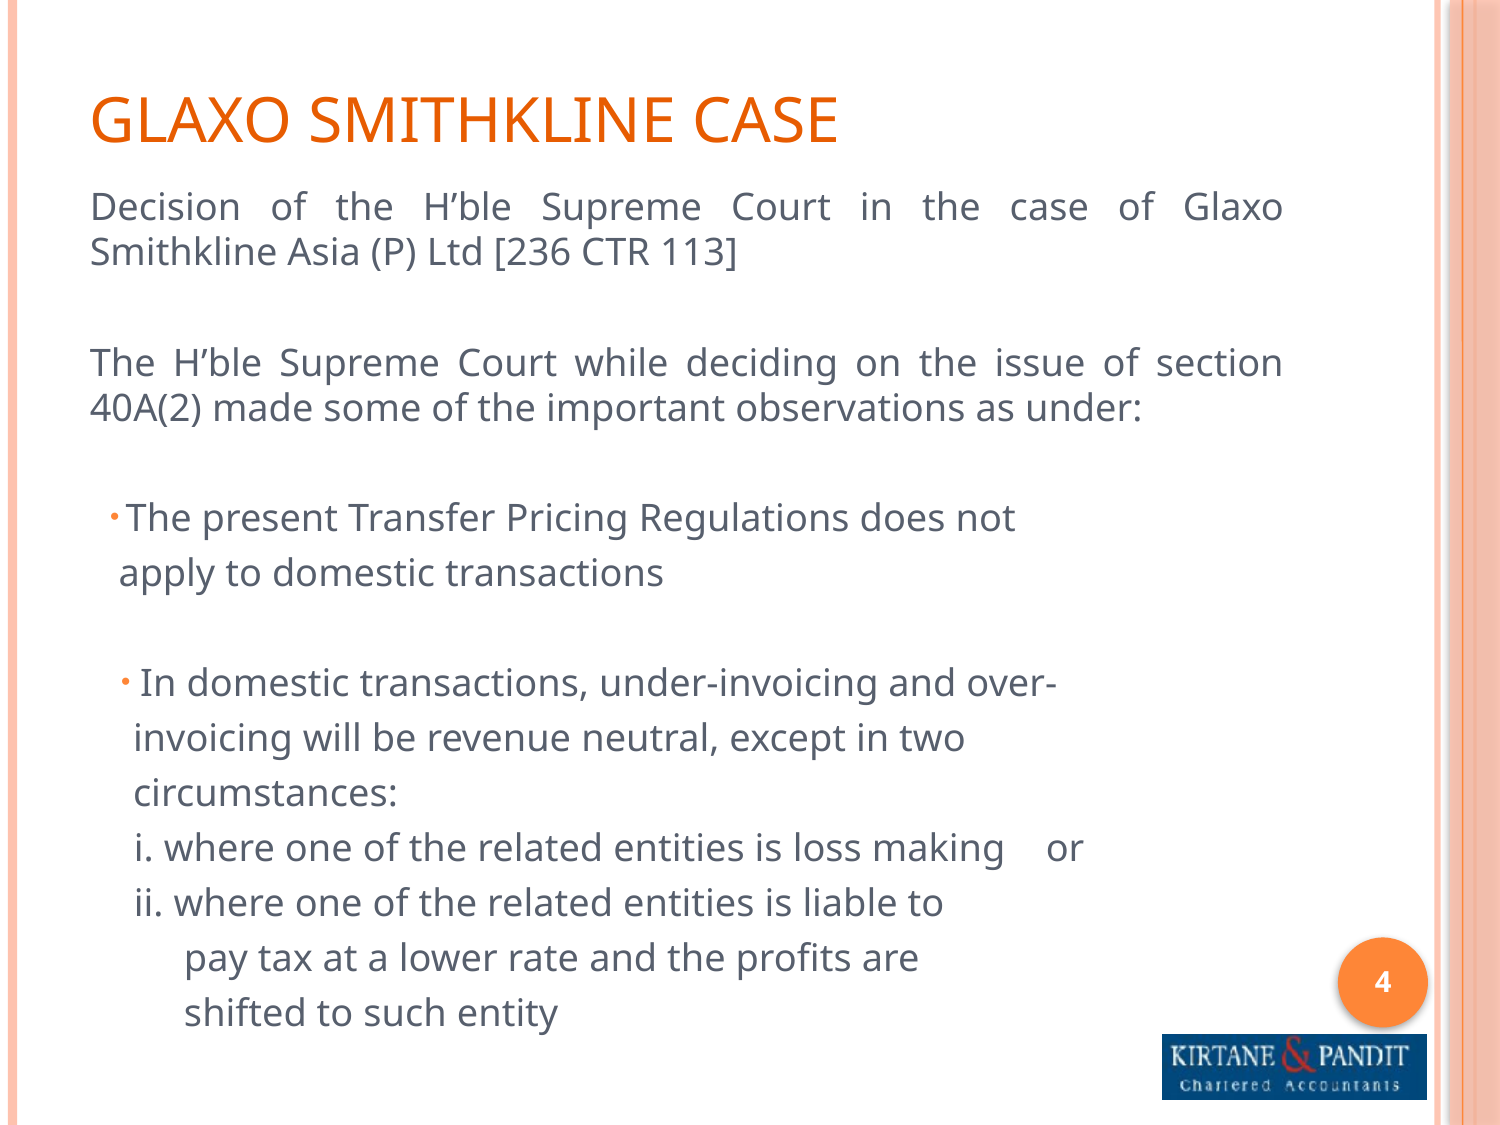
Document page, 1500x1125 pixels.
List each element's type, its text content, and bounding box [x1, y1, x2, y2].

list Decision of the H’ble Supreme Court in the case of Glaxo Smithkline Asia (P) Ltd [236 CTR 113] The H’ble Supreme Court while deciding on the issue of section 40A(2) made some of the important observations as under: The present Transfer Pricing Regulations does not apply to domestic transactions In domestic transactions, under-invoicing and over- invoicing will be revenue neutral, except in two circumstances: i. where one of the related entities is loss making or ii. where one of the related entities is liable to pay tax at a lower rate and the profits are shifted to such entity [75, 174, 1300, 1062]
footer [825, 950, 1425, 1098]
title Glaxo Smithkline Case [75, 45, 1300, 163]
picture [1162, 1034, 1427, 1100]
slide_number 4 [1333, 940, 1434, 1027]
